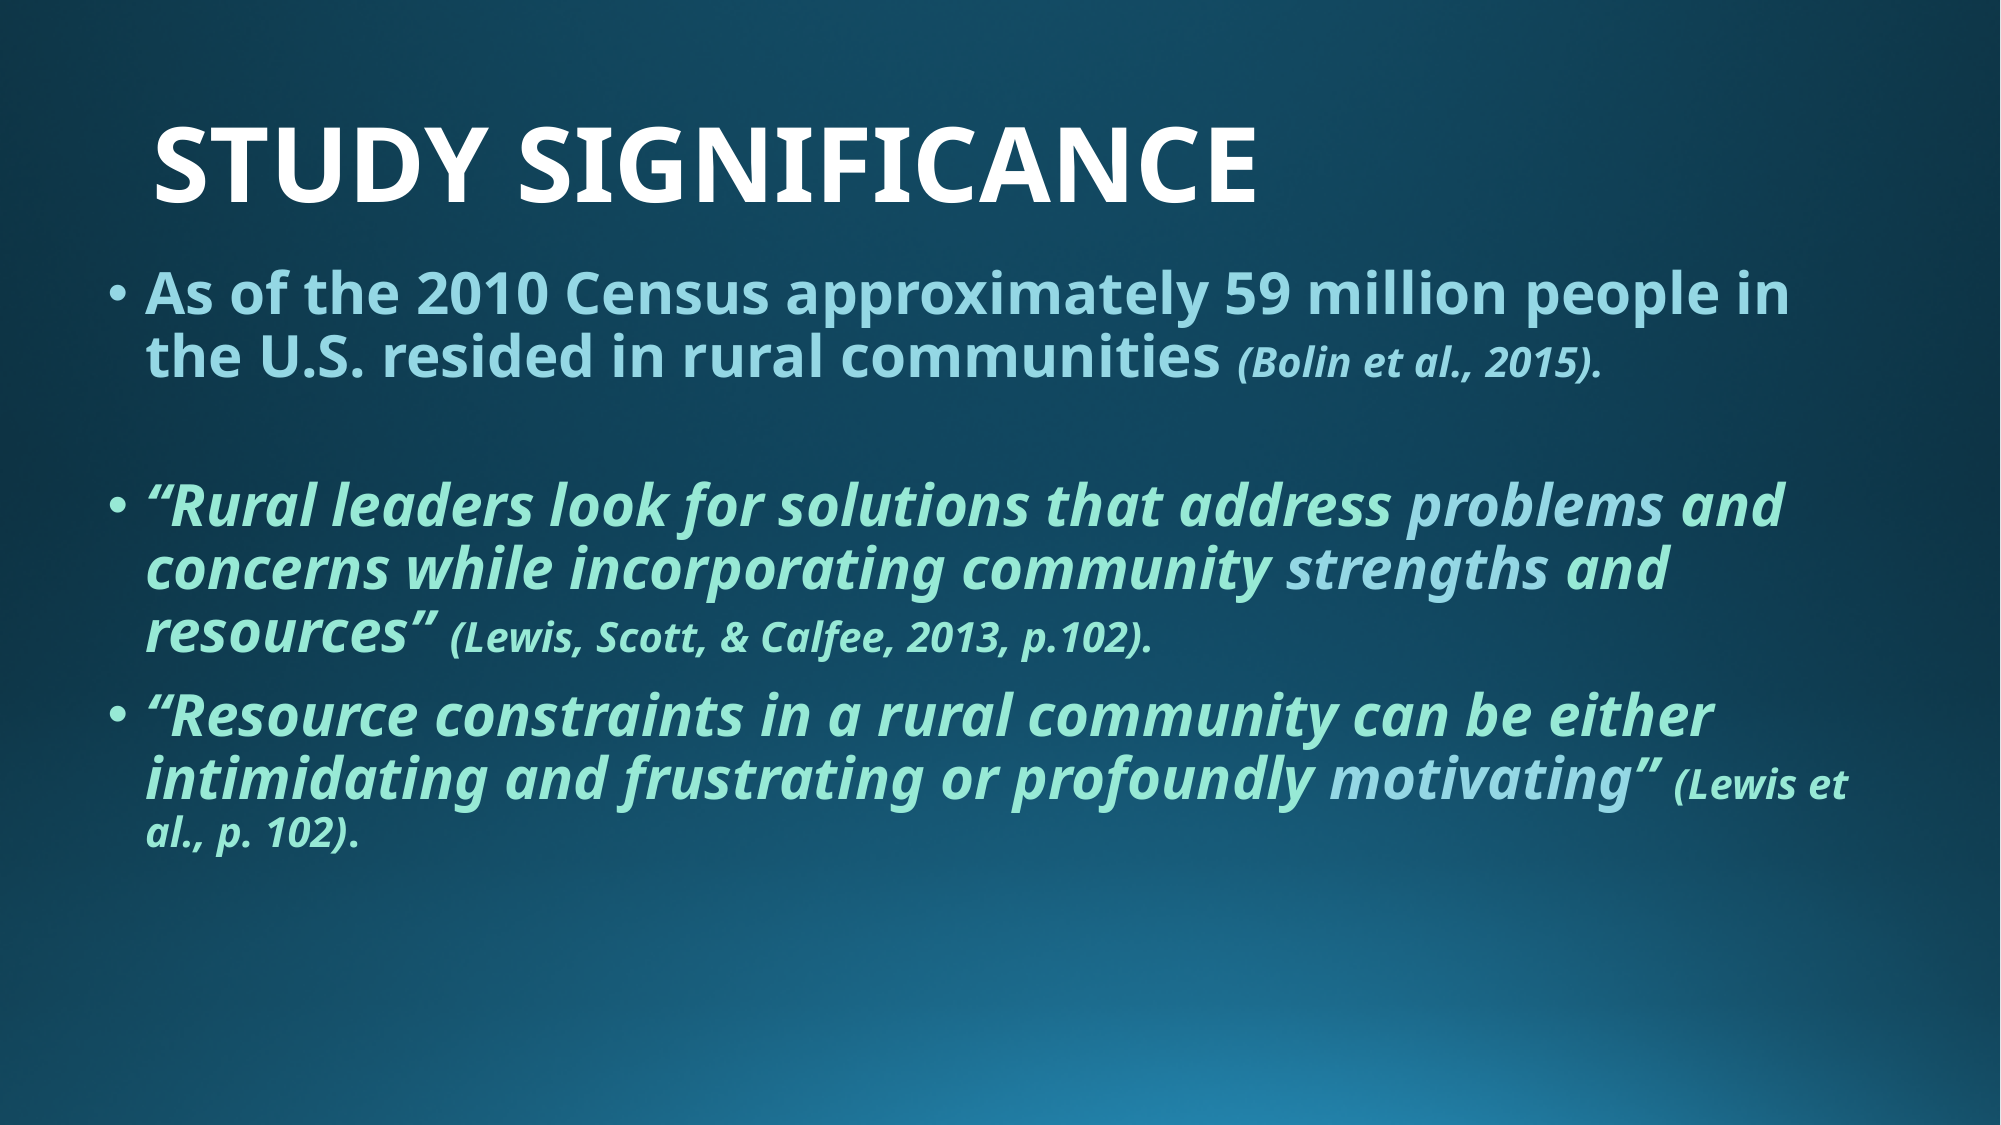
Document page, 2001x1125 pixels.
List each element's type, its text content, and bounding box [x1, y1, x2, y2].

list As of the 2010 Census approximately 59 million people in the U.S. resided in rural communities (Bolin et al., 2015). “Rural leaders look for solutions that address problems and concerns while incorporating community strengths and resources” (Lewis, Scott, & Calfee, 2013, p.102). “Resource constraints in a rural community can be either intimidating and frustrating or profoundly motivating” (Lewis et al., p. 102). [92, 256, 1889, 1084]
title STUDY SIGNIFICANCE [137, 59, 1863, 256]
picture [0, 0, 2001, 1125]
